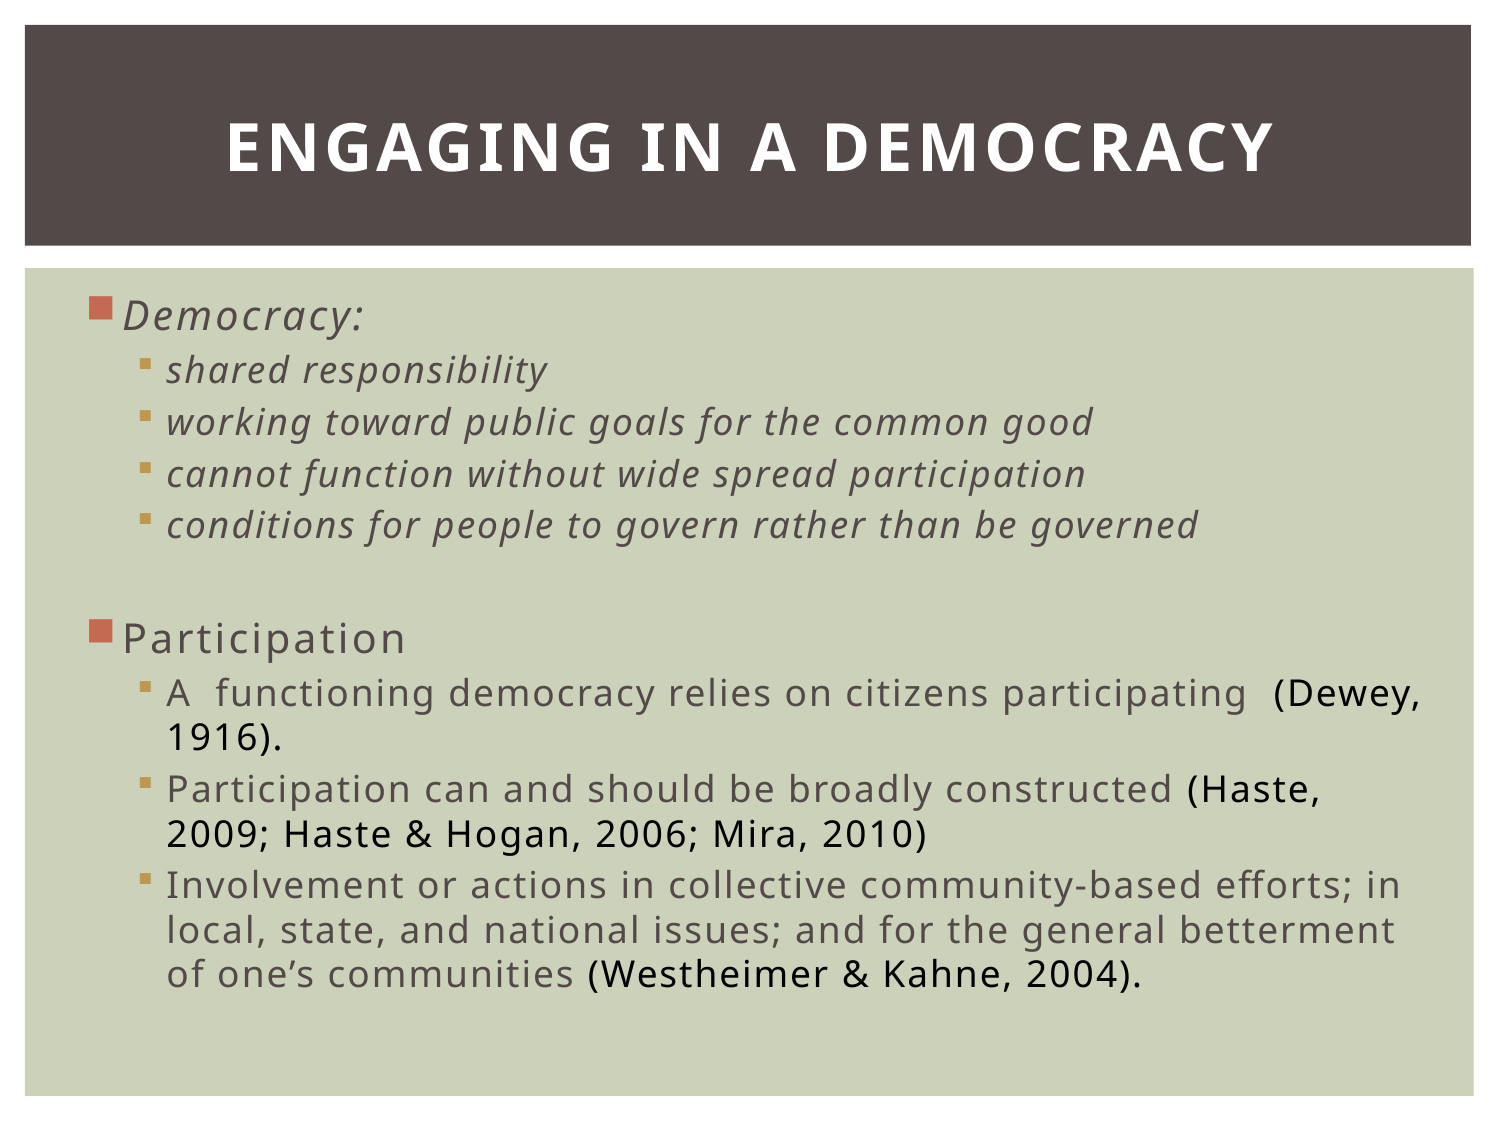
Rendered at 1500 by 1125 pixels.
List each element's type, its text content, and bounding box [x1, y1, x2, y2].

title Engaging in a Democracy [62, 58, 1438, 232]
list Democracy: shared responsibility working toward public goals for the common good cannot function without wide spread participation conditions for people to govern rather than be governed Participation A functioning democracy relies on citizens participating (Dewey, 1916). Participation can and should be broadly constructed (Haste, 2009; Haste & Hogan, 2006; Mira, 2010) Involvement or actions in collective community-based efforts; in local, state, and national issues; and for the general betterment of one’s communities (Westheimer & Kahne, 2004). [62, 281, 1442, 1005]
